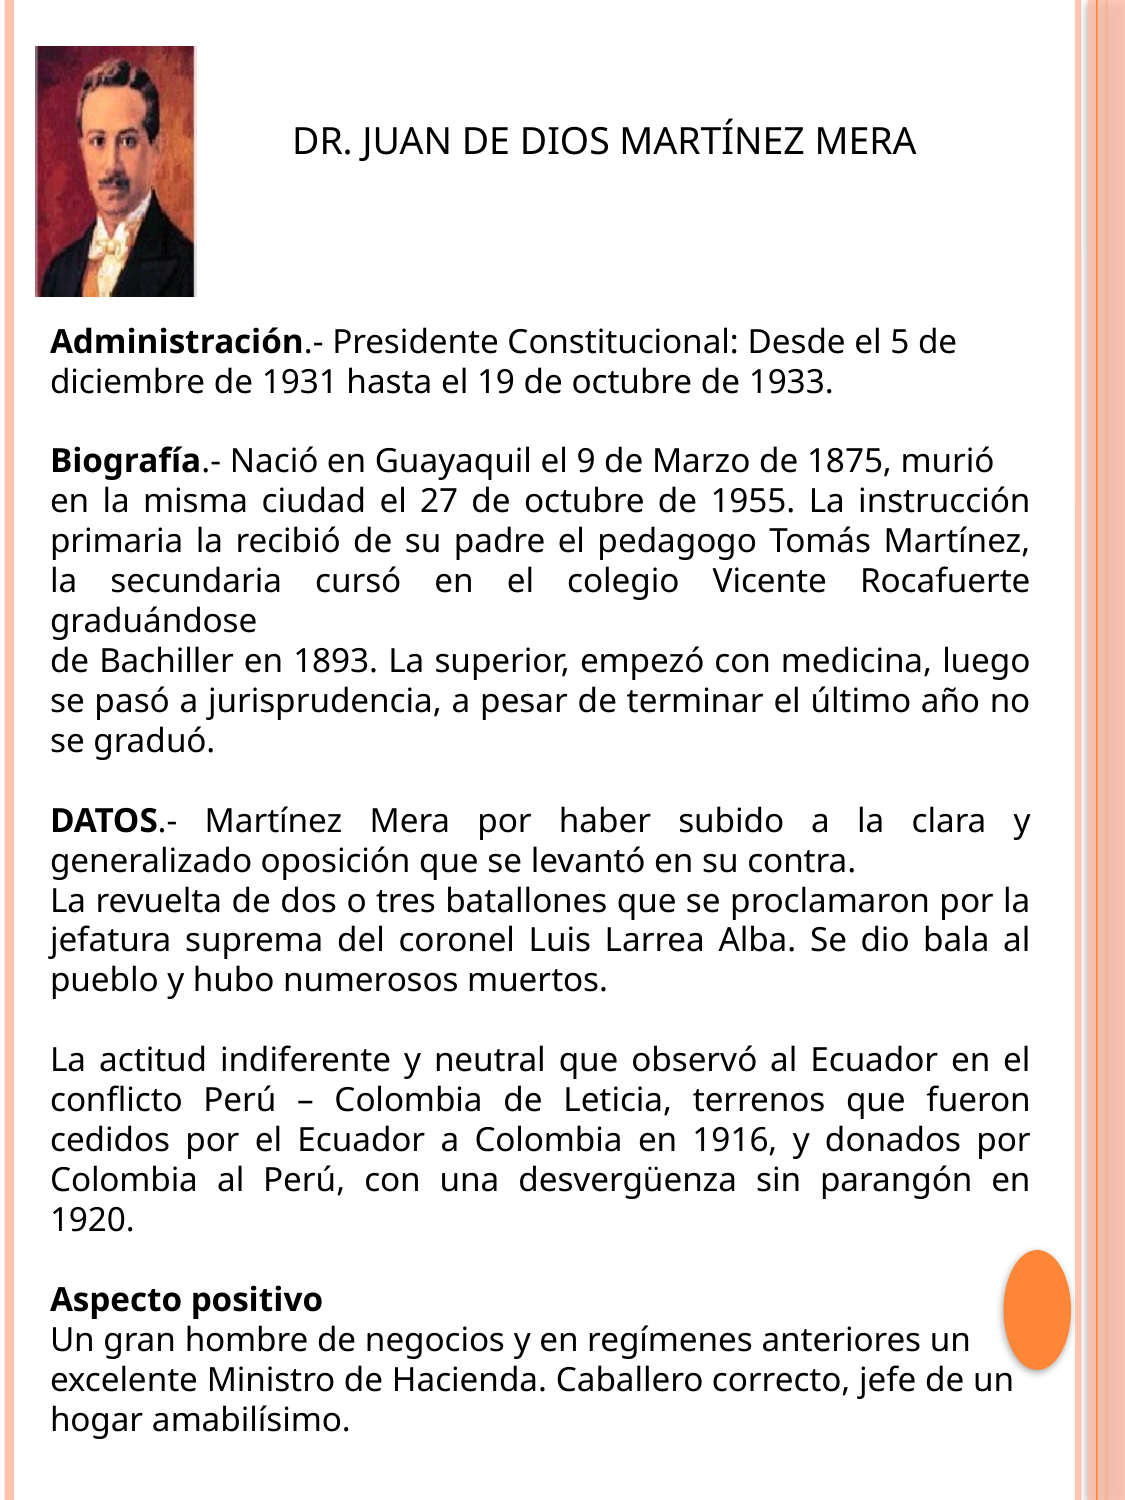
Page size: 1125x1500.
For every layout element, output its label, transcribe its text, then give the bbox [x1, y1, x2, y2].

picture [34, 46, 197, 298]
text_box Administración.- Presidente Constitucional: Desde el 5 de diciembre de 1931 hasta el 19 de octubre de 1933. Biografía.- Nació en Guayaquil el 9 de Marzo de 1875, murió en la misma ciudad el 27 de octubre de 1955. La instrucción primaria la recibió de su padre el pedagogo Tomás Martínez, la secundaria cursó en el colegio Vicente Rocafuerte graduándose de Bachiller en 1893. La superior, empezó con medicina, luego se pasó a jurisprudencia, a pesar de terminar el último año no se graduó. DATOS.- Martínez Mera por haber subido a la clara y generalizado oposición que se levantó en su contra. La revuelta de dos o tres batallones que se proclamaron por la jefatura suprema del coronel Luis Larrea Alba. Se dio bala al pueblo y hubo numerosos muertos. La actitud indiferente y neutral que observó al Ecuador en el conflicto Perú – Colombia de Leticia, terrenos que fueron cedidos por el Ecuador a Colombia en 1916, y donados por Colombia al Perú, con una desvergüenza sin parangón en 1920. Aspecto positivo Un gran hombre de negocios y en regímenes anteriores un excelente Ministro de Hacienda. Caballero correcto, jefe de un hogar amabilísimo. [35, 312, 1047, 1485]
text_box DR. JUAN DE DIOS MARTÍNEZ MERA [277, 109, 942, 170]
